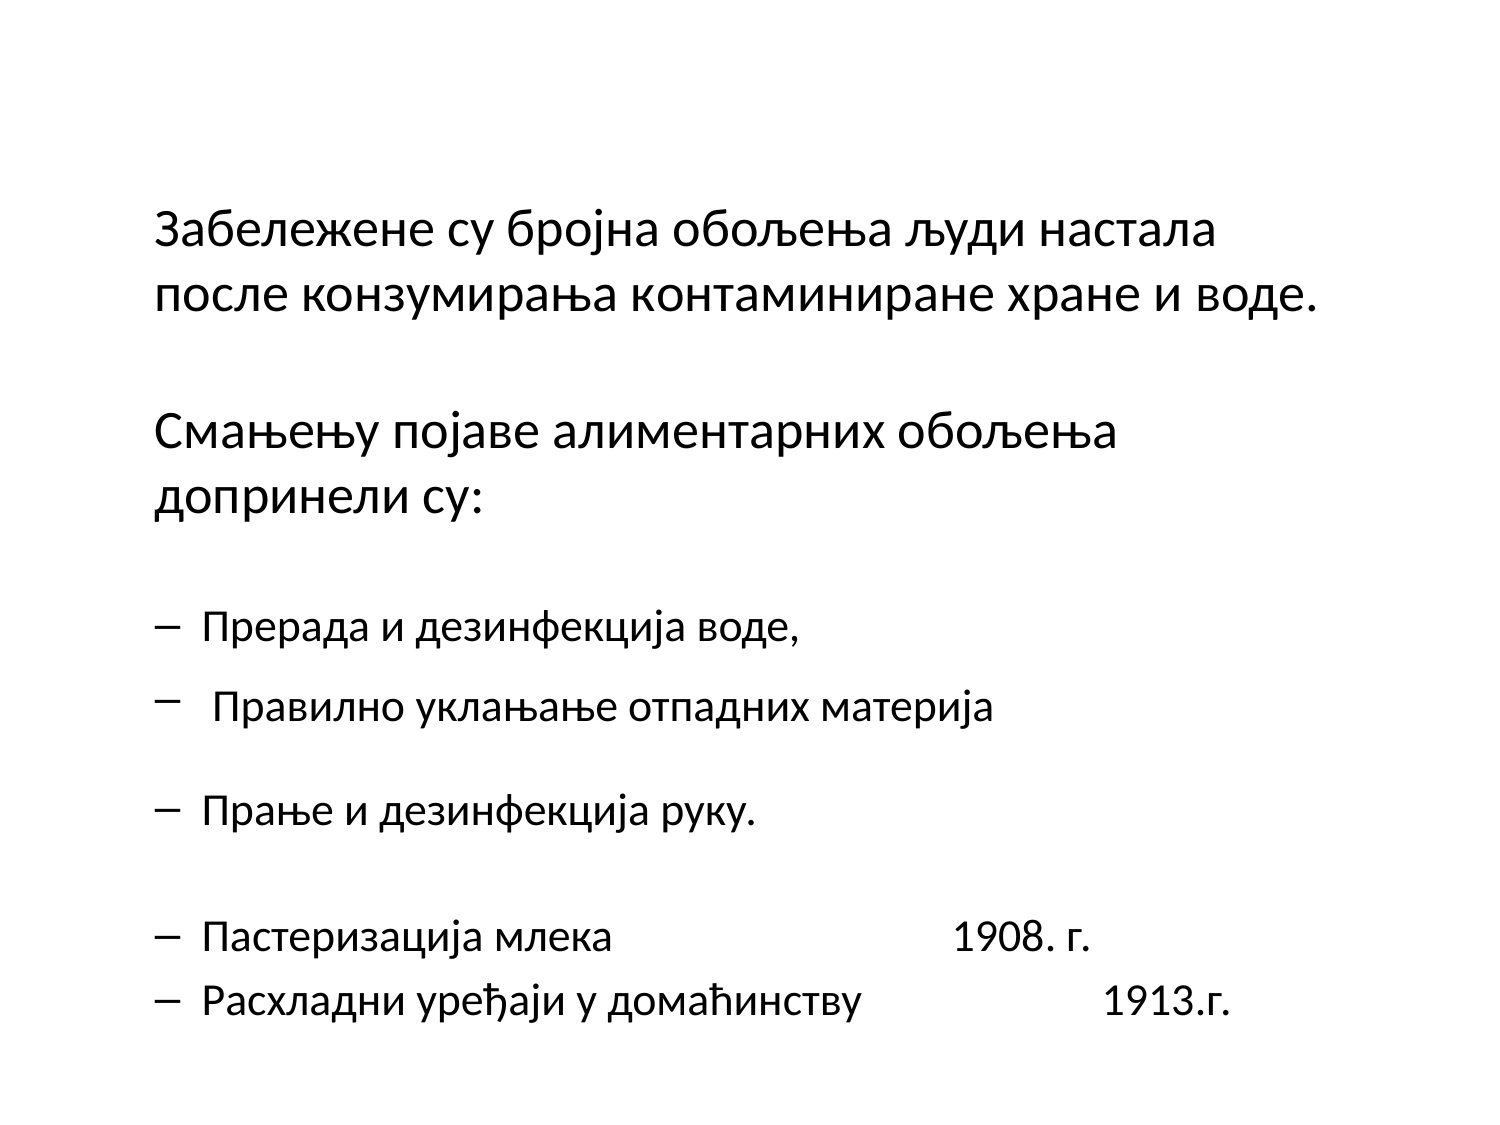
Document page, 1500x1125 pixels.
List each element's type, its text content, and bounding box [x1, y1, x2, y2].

list Забележене су бројна обољења људи настала после конзумирања контаминиране хране и воде. Смањењу појаве алиментарних обољења допринели су: Прерада и дезинфекција воде, Правилно уклањање отпадних материја Прање и дезинфекција руку. Пастеризација млека 1908. г. Расхладни уређаји у домаћинству 1913.г. [64, 184, 1378, 1010]
